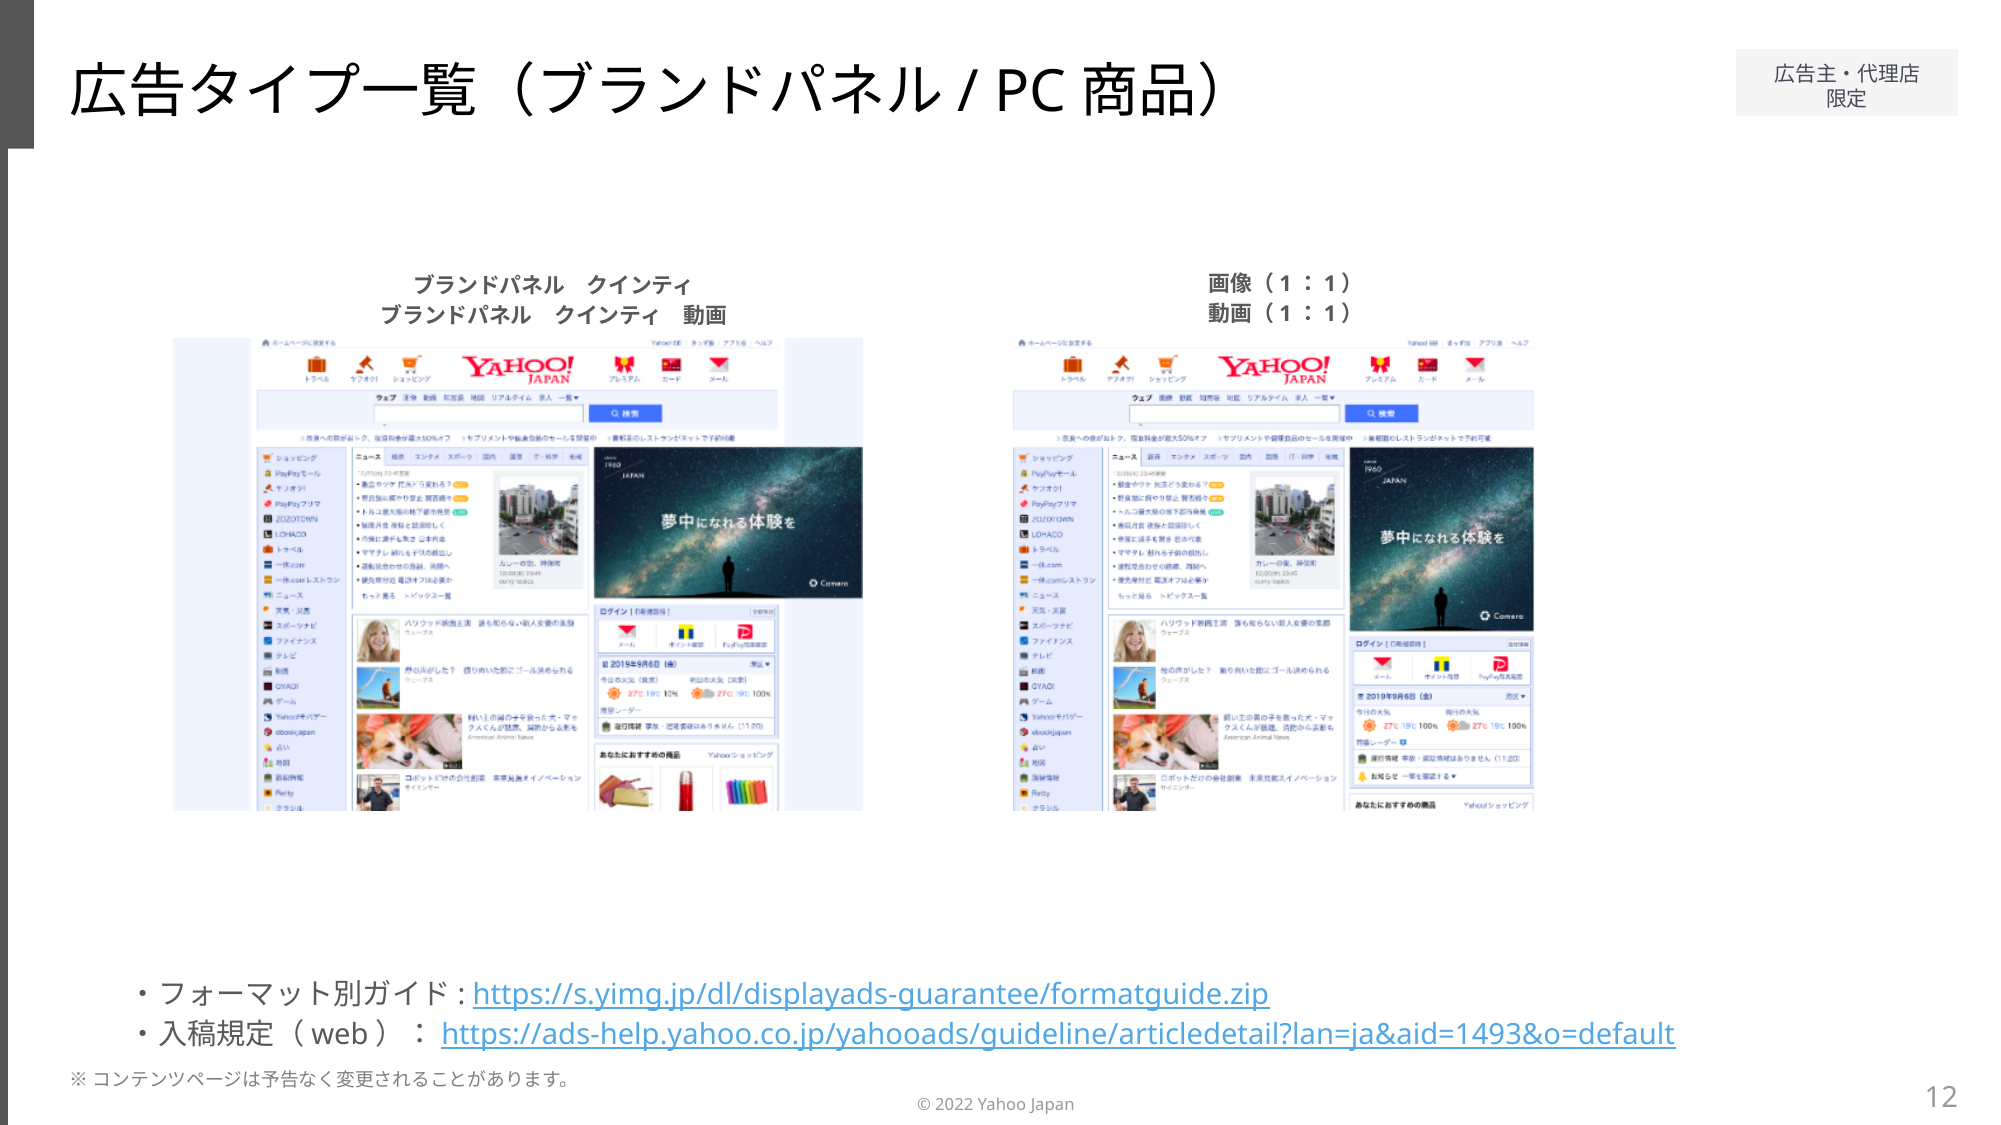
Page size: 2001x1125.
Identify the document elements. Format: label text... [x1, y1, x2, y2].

text_box ※コンテンツページは予告なく変更されることがあります。 [54, 1060, 1406, 1098]
text_box 画像（1：1） 動画（1：1） [1194, 258, 1379, 334]
text_box ・フォーマット別ガイド: https://s.yimg.jp/dl/displayads-guarantee/formatguide.zip ・入稿規定（web）：https://ads-help.yahoo.co.jp/yahooads/guideline/articledetail?lan=ja&aid=1493&o=default [114, 967, 1886, 1063]
picture [172, 337, 863, 811]
picture [928, 337, 1619, 811]
text_box ブランドパネル クインティ ブランドパネル クインティ 動画 [365, 260, 743, 336]
slide_number 12 [1803, 1070, 1973, 1125]
list 広告タイプ一覧（ブランドパネル/ PC商品） [54, 21, 1656, 155]
